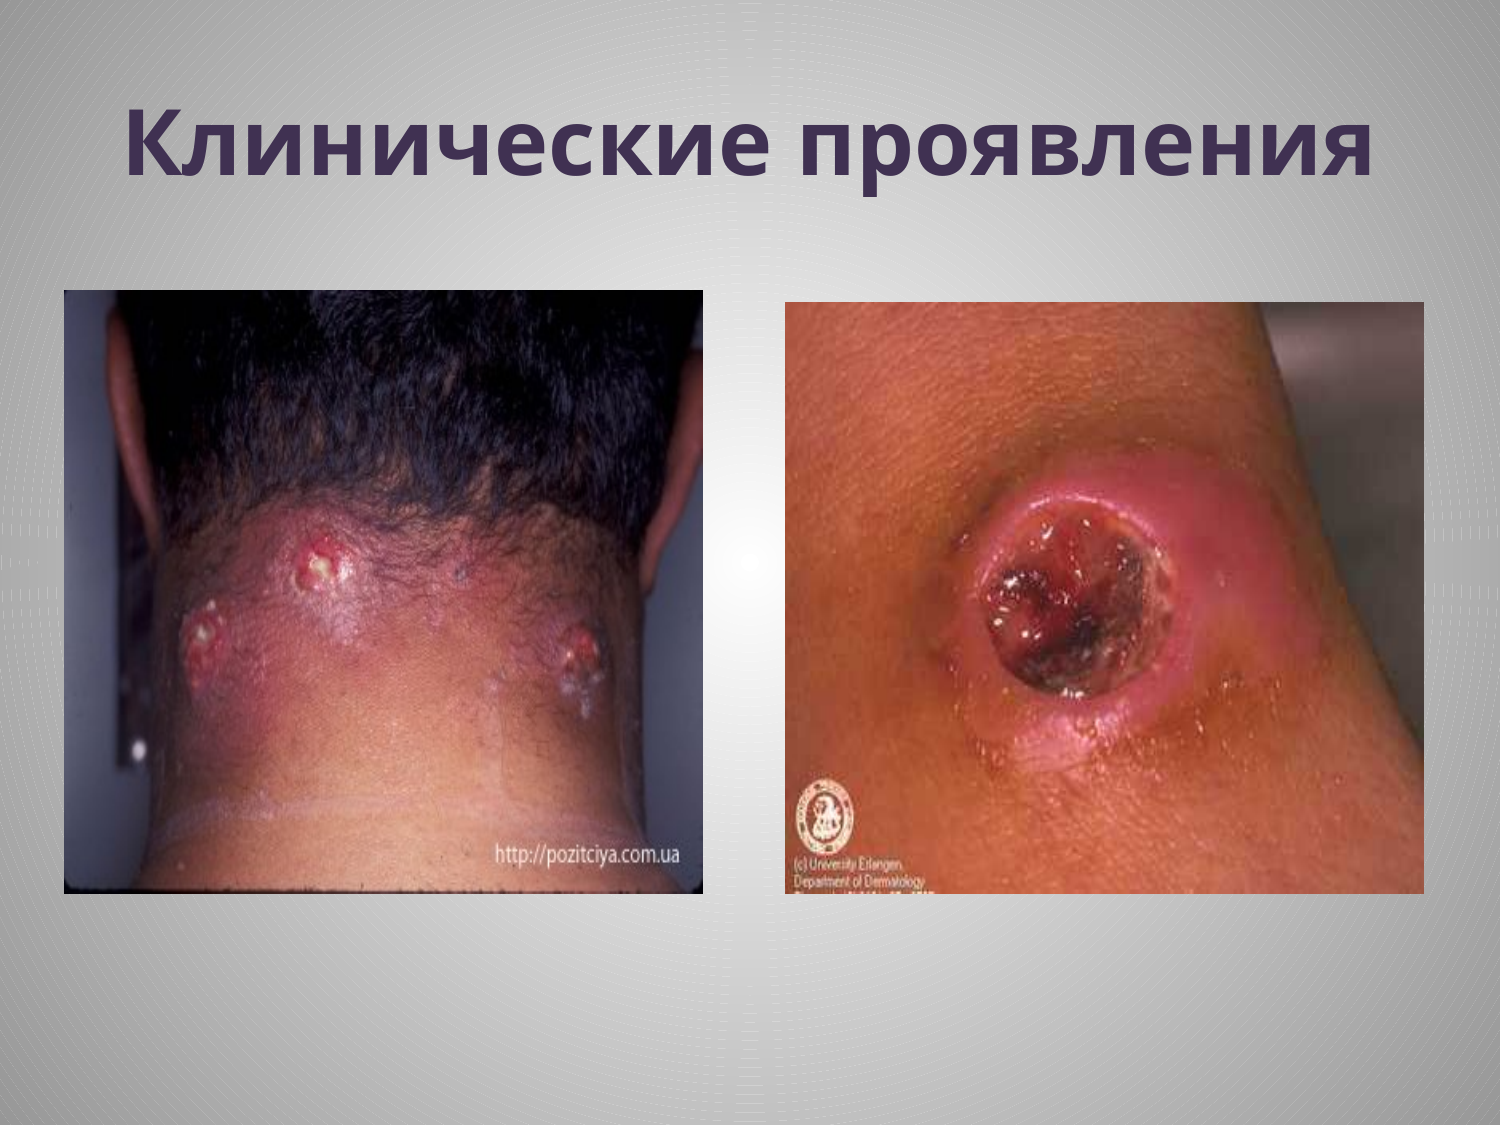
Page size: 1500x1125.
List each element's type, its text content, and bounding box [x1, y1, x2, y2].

title Клинические проявления [75, 45, 1425, 233]
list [64, 290, 703, 894]
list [785, 302, 1424, 894]
